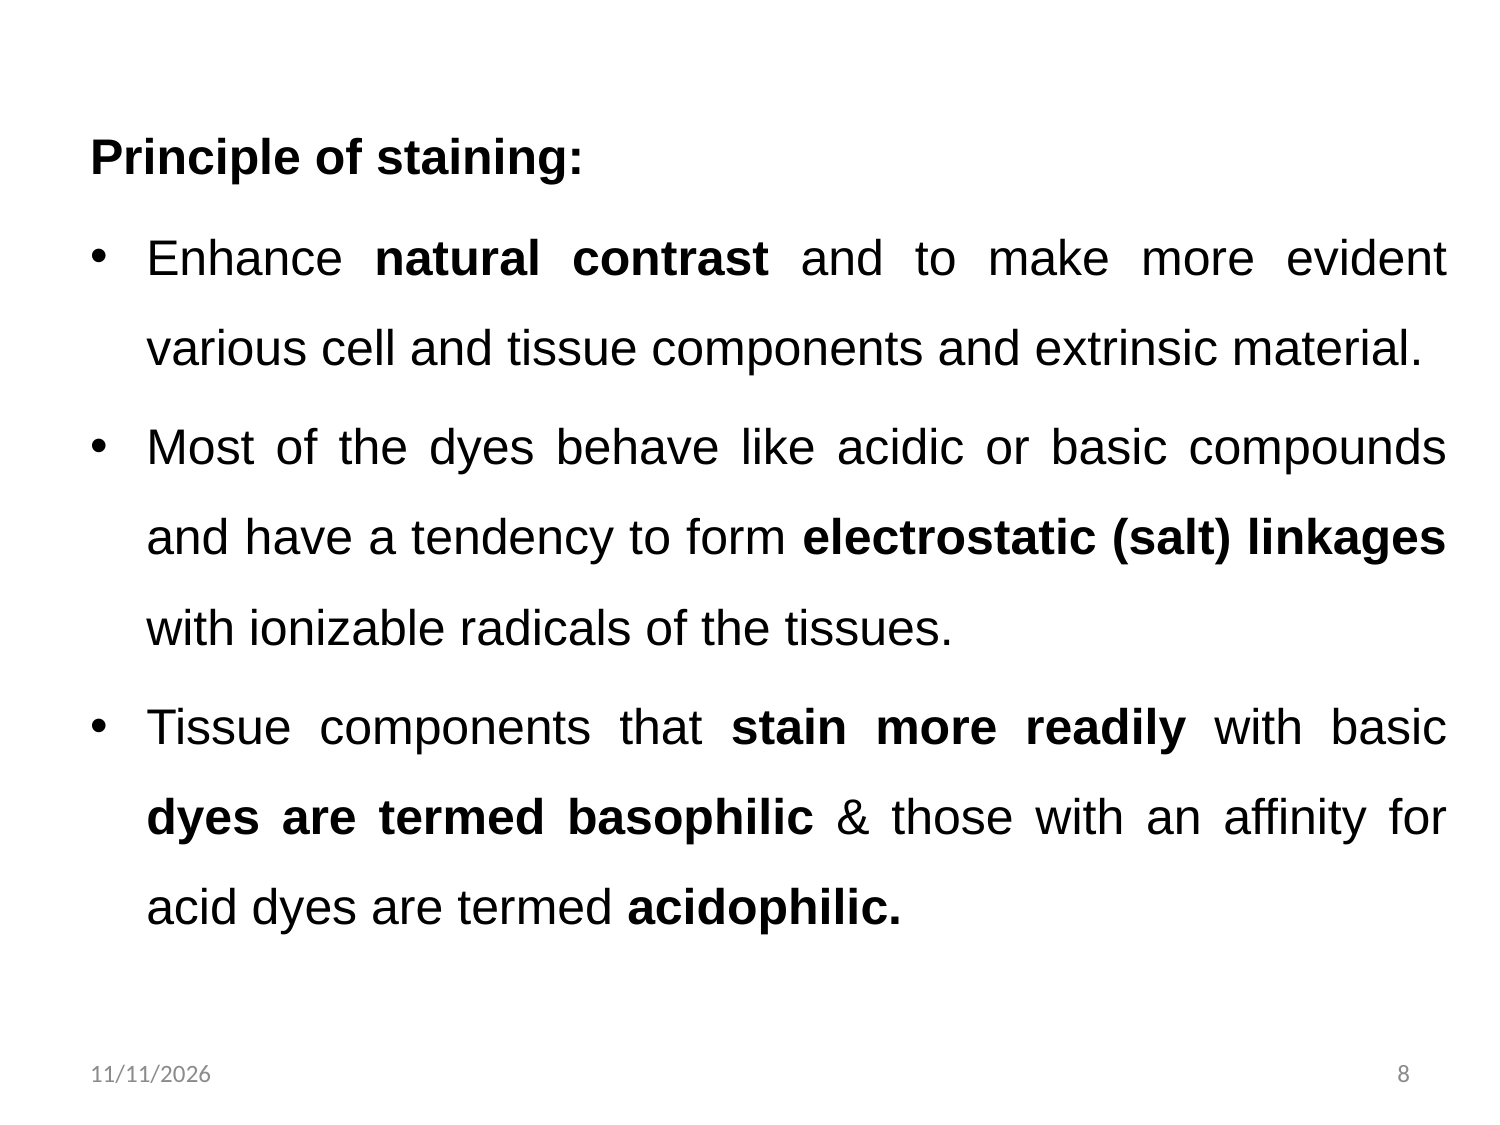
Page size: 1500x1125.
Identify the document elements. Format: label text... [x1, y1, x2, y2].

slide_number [75, 1042, 425, 1103]
slide_number 8 [1074, 1042, 1425, 1103]
list Principle of staining: Enhance natural contrast and to make more evident various cell and tissue components and extrinsic material. Most of the dyes behave like acidic or basic compounds and have a tendency to form electrostatic (salt) linkages with ionizable radicals of the tissues. Tissue components that stain more readily with basic dyes are termed basophilic & those with an affinity for acid dyes are termed acidophilic. [75, 87, 1463, 1005]
